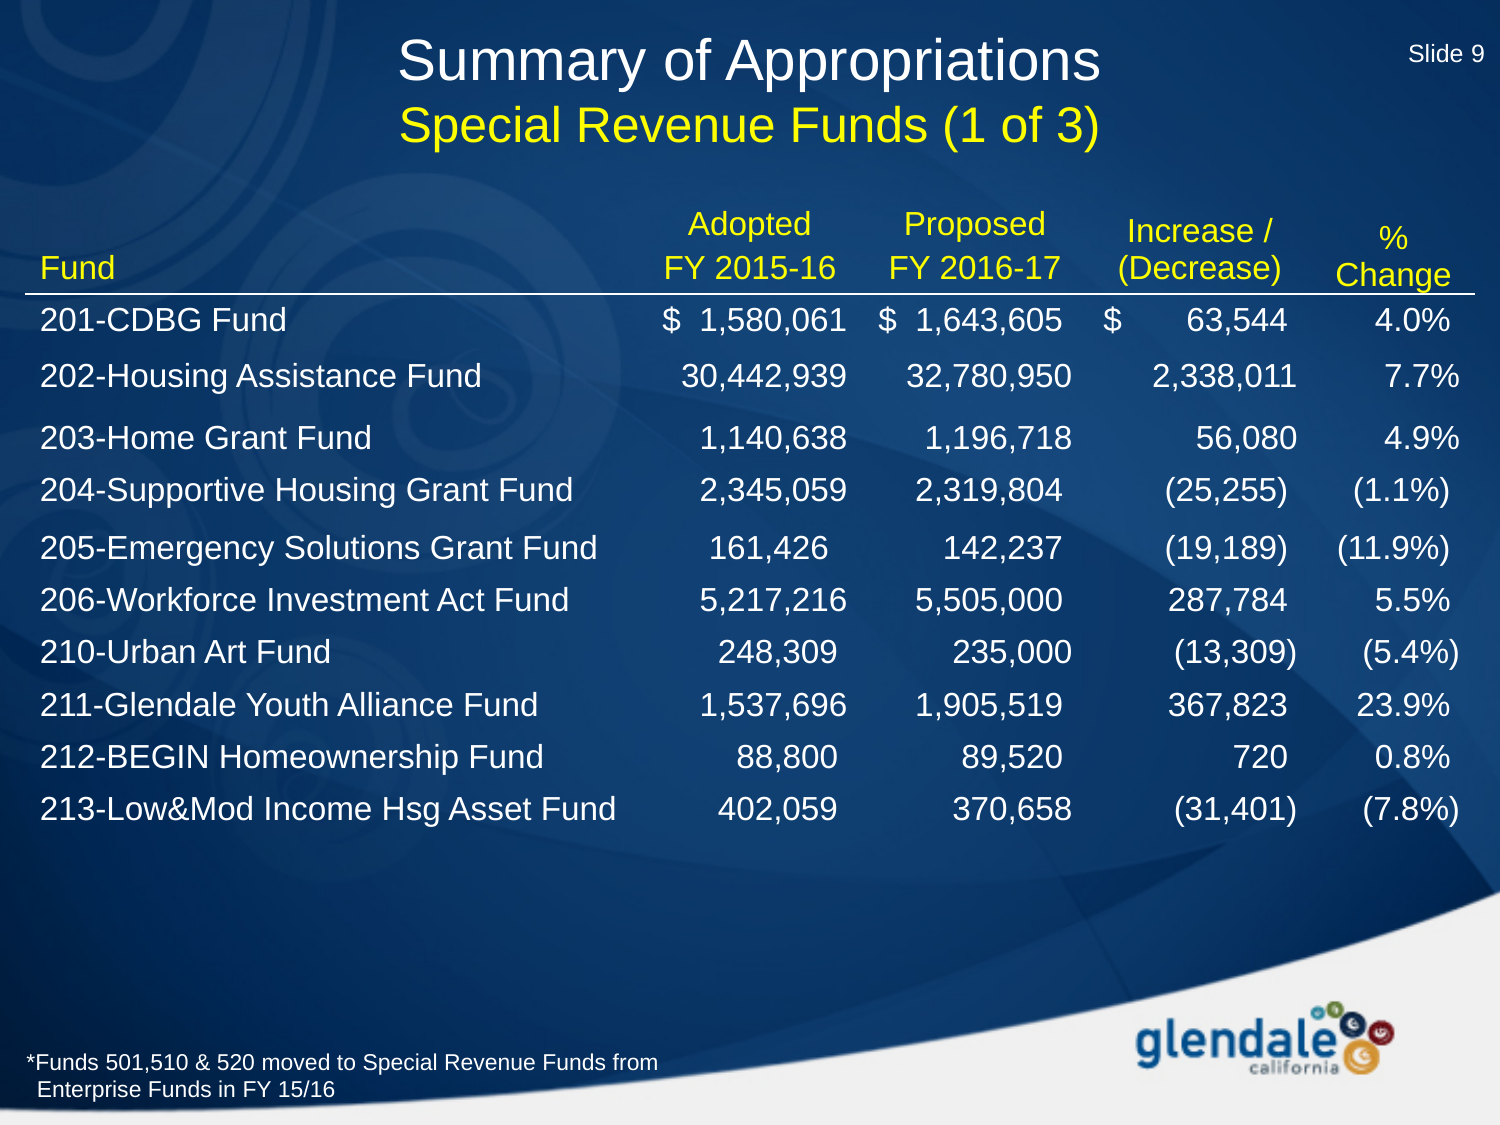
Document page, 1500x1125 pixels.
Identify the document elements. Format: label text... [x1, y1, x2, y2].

table_cell (5.4%) [1312, 626, 1475, 678]
table_cell 205-Emergency Solutions Grant Fund [25, 522, 637, 574]
picture [0, 0, 1500, 1125]
table_header Increase / (Decrease) [1087, 187, 1312, 293]
table_cell (25,255) [1087, 464, 1312, 522]
table_cell 7.7% [1312, 350, 1475, 412]
table_cell 202-Housing Assistance Fund [25, 350, 637, 412]
table_cell 0.8% [1312, 731, 1475, 783]
table_cell 56,080 [1087, 412, 1312, 464]
table_header % Change [1312, 187, 1475, 293]
text_box *Funds 501,510 & 520 moved to Special Revenue Funds from Enterprise Funds in FY 15/16 [11, 1039, 687, 1110]
table_cell 201-CDBG Fund [25, 295, 637, 350]
table_cell 88,800 [637, 731, 862, 783]
table_cell 4.0% [1312, 295, 1475, 350]
table_cell 2,319,804 [862, 464, 1087, 522]
table_cell 1,537,696 [637, 678, 862, 731]
table_cell $ 63,544 [1087, 295, 1312, 350]
table_cell (1.1%) [1312, 464, 1475, 522]
table_cell 370,658 [862, 783, 1087, 851]
table_cell (13,309) [1087, 626, 1312, 678]
table_cell 204-Supportive Housing Grant Fund [25, 464, 637, 522]
table_cell 32,780,950 [862, 350, 1087, 412]
table_header Fund [25, 187, 637, 293]
table_cell 30,442,939 [637, 350, 862, 412]
table_cell (11.9%) [1312, 522, 1475, 574]
table_cell 206-Workforce Investment Act Fund [25, 574, 637, 626]
title Summary of Appropriations Special Revenue Funds (1 of 3) [50, 37, 1450, 138]
table_cell 161,426 [637, 522, 862, 574]
table_cell 210-Urban Art Fund [25, 626, 637, 678]
table_cell 367,823 [1087, 678, 1312, 731]
table_cell 89,520 [862, 731, 1087, 783]
table_cell (31,401) [1087, 783, 1312, 851]
table_header Proposed FY 2016-17 [862, 187, 1087, 293]
table_cell 1,905,519 [862, 678, 1087, 731]
table_cell 1,196,718 [862, 412, 1087, 464]
table_cell 2,345,059 [637, 464, 862, 522]
table_cell 2,338,011 [1087, 350, 1312, 412]
table_header Adopted FY 2015-16 [637, 187, 862, 293]
table_cell (19,189) [1087, 522, 1312, 574]
table_cell 248,309 [637, 626, 862, 678]
table_cell 5,505,000 [862, 574, 1087, 626]
table_cell 720 [1087, 731, 1312, 783]
table_cell 211-Glendale Youth Alliance Fund [25, 678, 637, 731]
table_cell 23.9% [1312, 678, 1475, 731]
table_cell 5.5% [1312, 574, 1475, 626]
table_cell 5,217,216 [637, 574, 862, 626]
table_cell 203-Home Grant Fund [25, 412, 637, 464]
table_cell 1,140,638 [637, 412, 862, 464]
table_cell (7.8%) [1312, 783, 1475, 851]
table_cell 213-Low&Mod Income Hsg Asset Fund [25, 783, 637, 851]
table_cell $ 1,580,061 [637, 295, 862, 350]
table_cell 142,237 [862, 522, 1087, 574]
table_cell 287,784 [1087, 574, 1312, 626]
table_cell 235,000 [862, 626, 1087, 678]
table_cell $ 1,643,605 [862, 295, 1087, 350]
table_cell 212-BEGIN Homeownership Fund [25, 731, 637, 783]
table_cell 4.9% [1312, 412, 1475, 464]
table_cell 402,059 [637, 783, 862, 851]
slide_number Slide 9 [1149, 0, 1500, 75]
